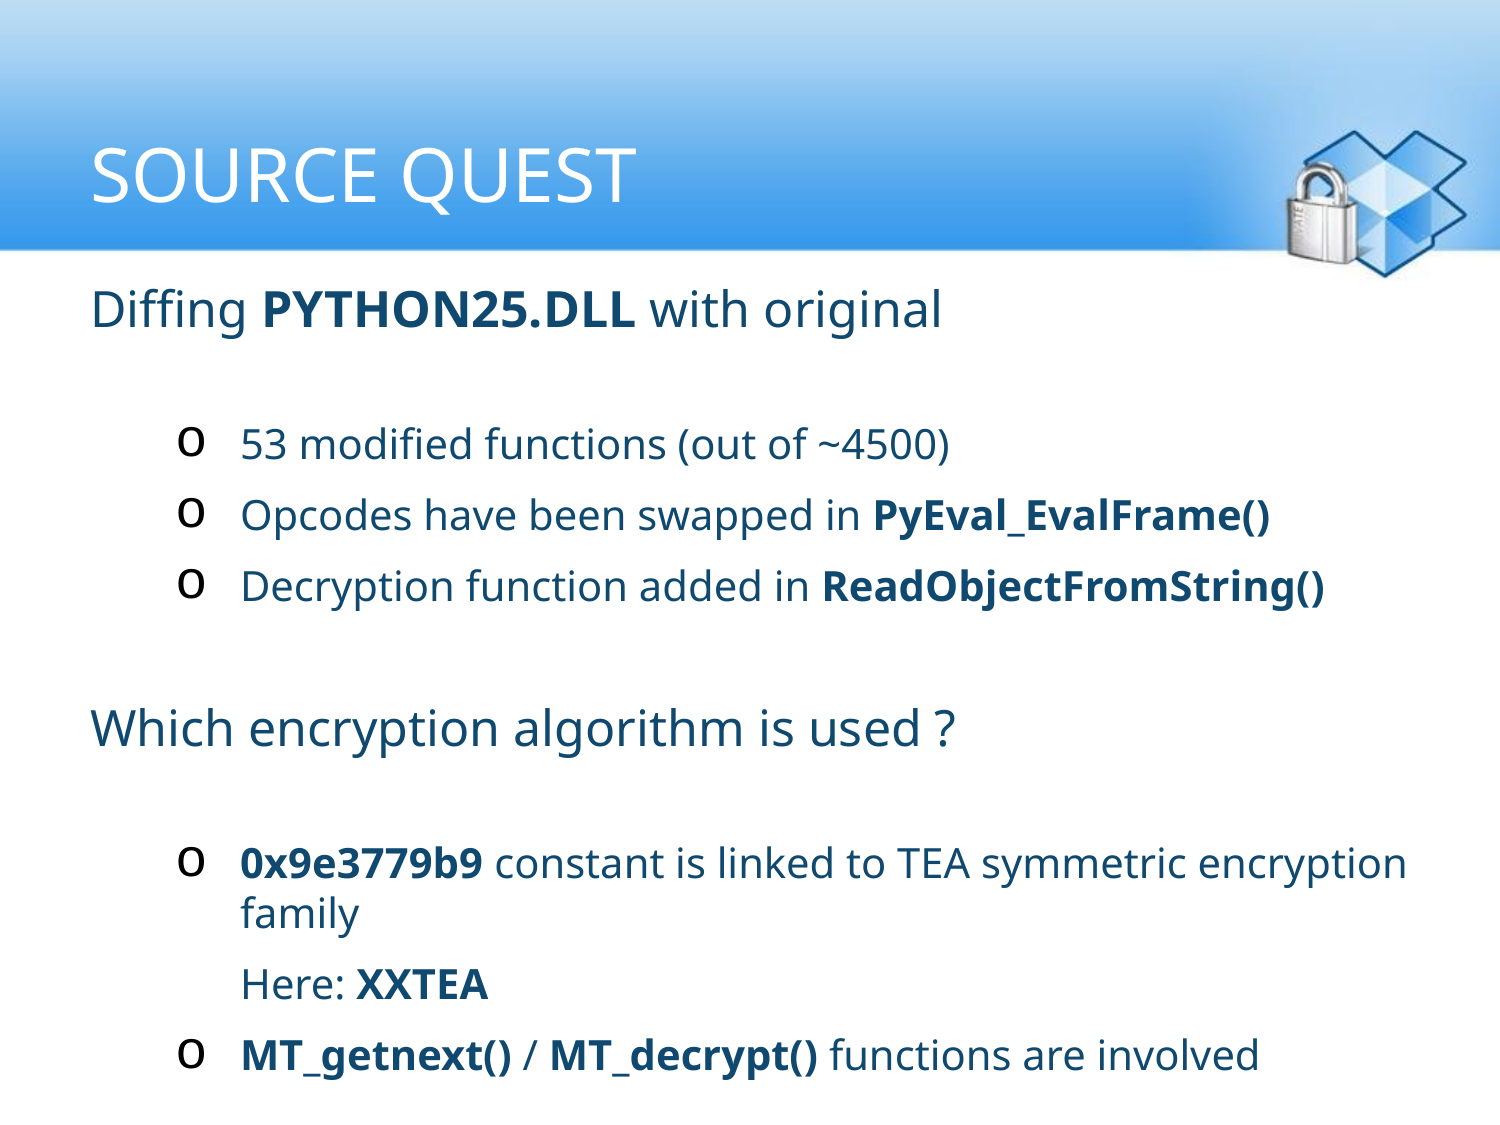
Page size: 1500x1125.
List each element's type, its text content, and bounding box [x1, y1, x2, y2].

list Diffing PYTHON25.DLL with original 53 modified functions (out of ~4500) Opcodes have been swapped in PyEval_EvalFrame() Decryption function added in ReadObjectFromString() Which encryption algorithm is used ? 0x9e3779b9 constant is linked to TEA symmetric encryption family Here: XXTEA MT_getnext() / MT_decrypt() functions are involved [75, 262, 1425, 1106]
title Source quest [75, 45, 1425, 233]
picture [0, 0, 1500, 1125]
